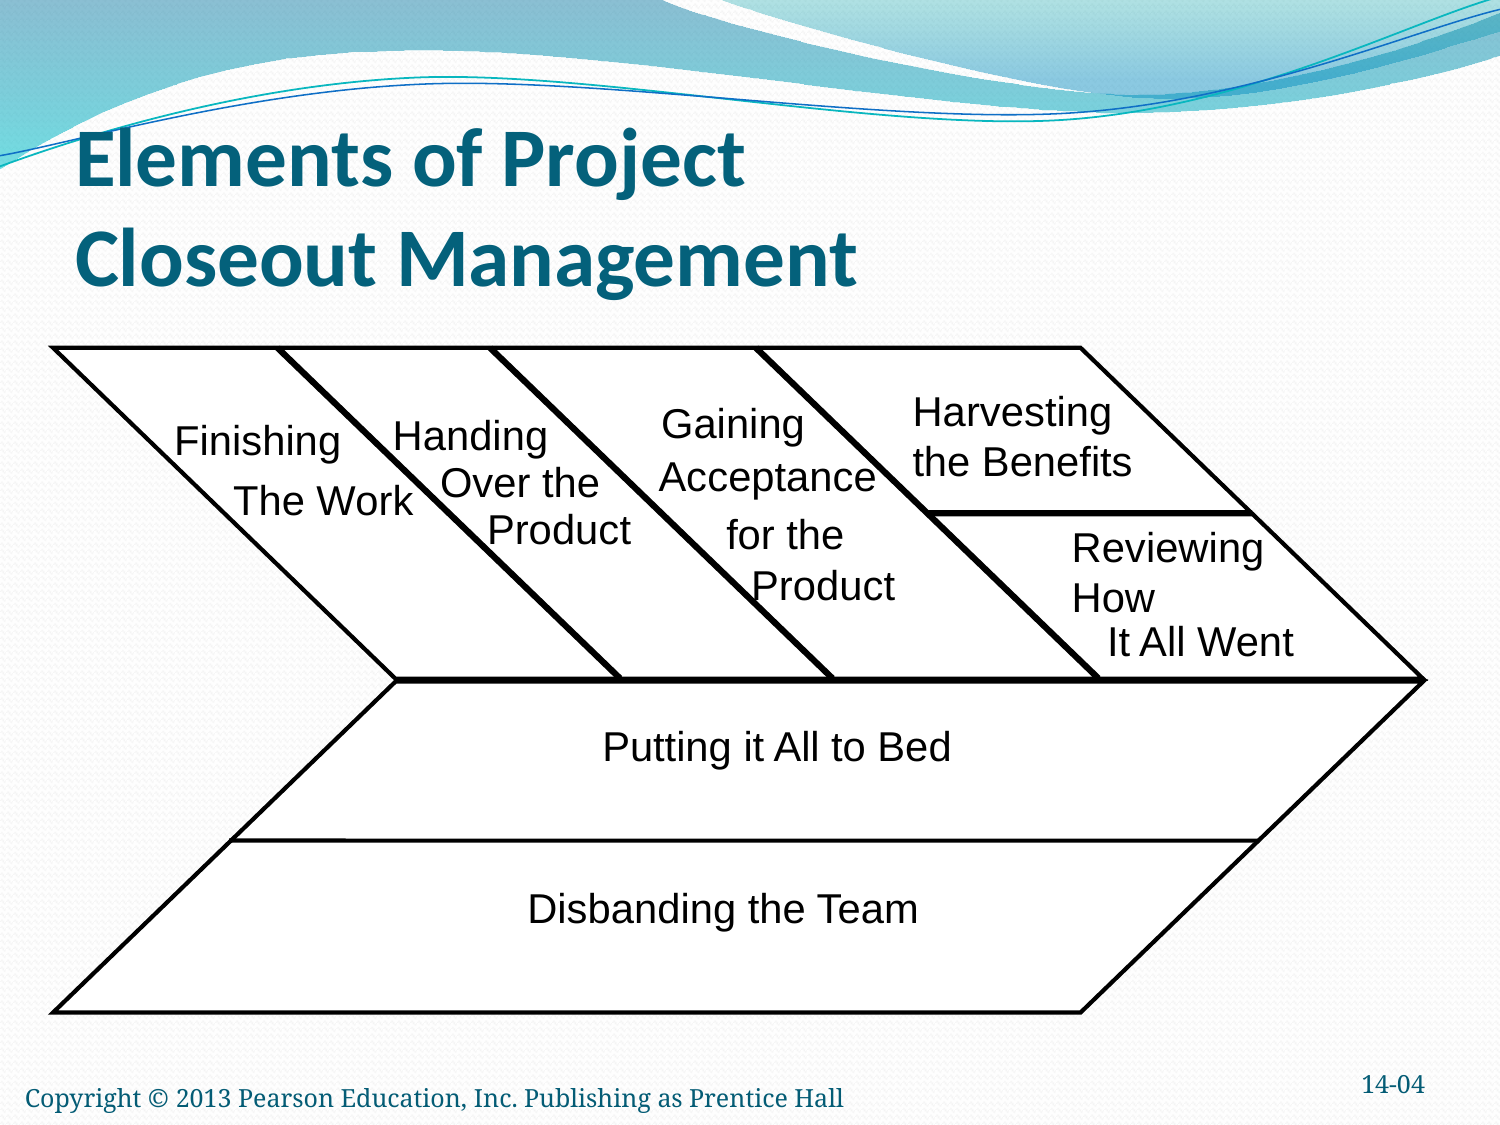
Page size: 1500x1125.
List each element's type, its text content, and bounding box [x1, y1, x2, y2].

slide_number 14-04 [1299, 1042, 1425, 1103]
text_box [52, 347, 1424, 1013]
title Elements of Project Closeout Management [74, 115, 1426, 304]
